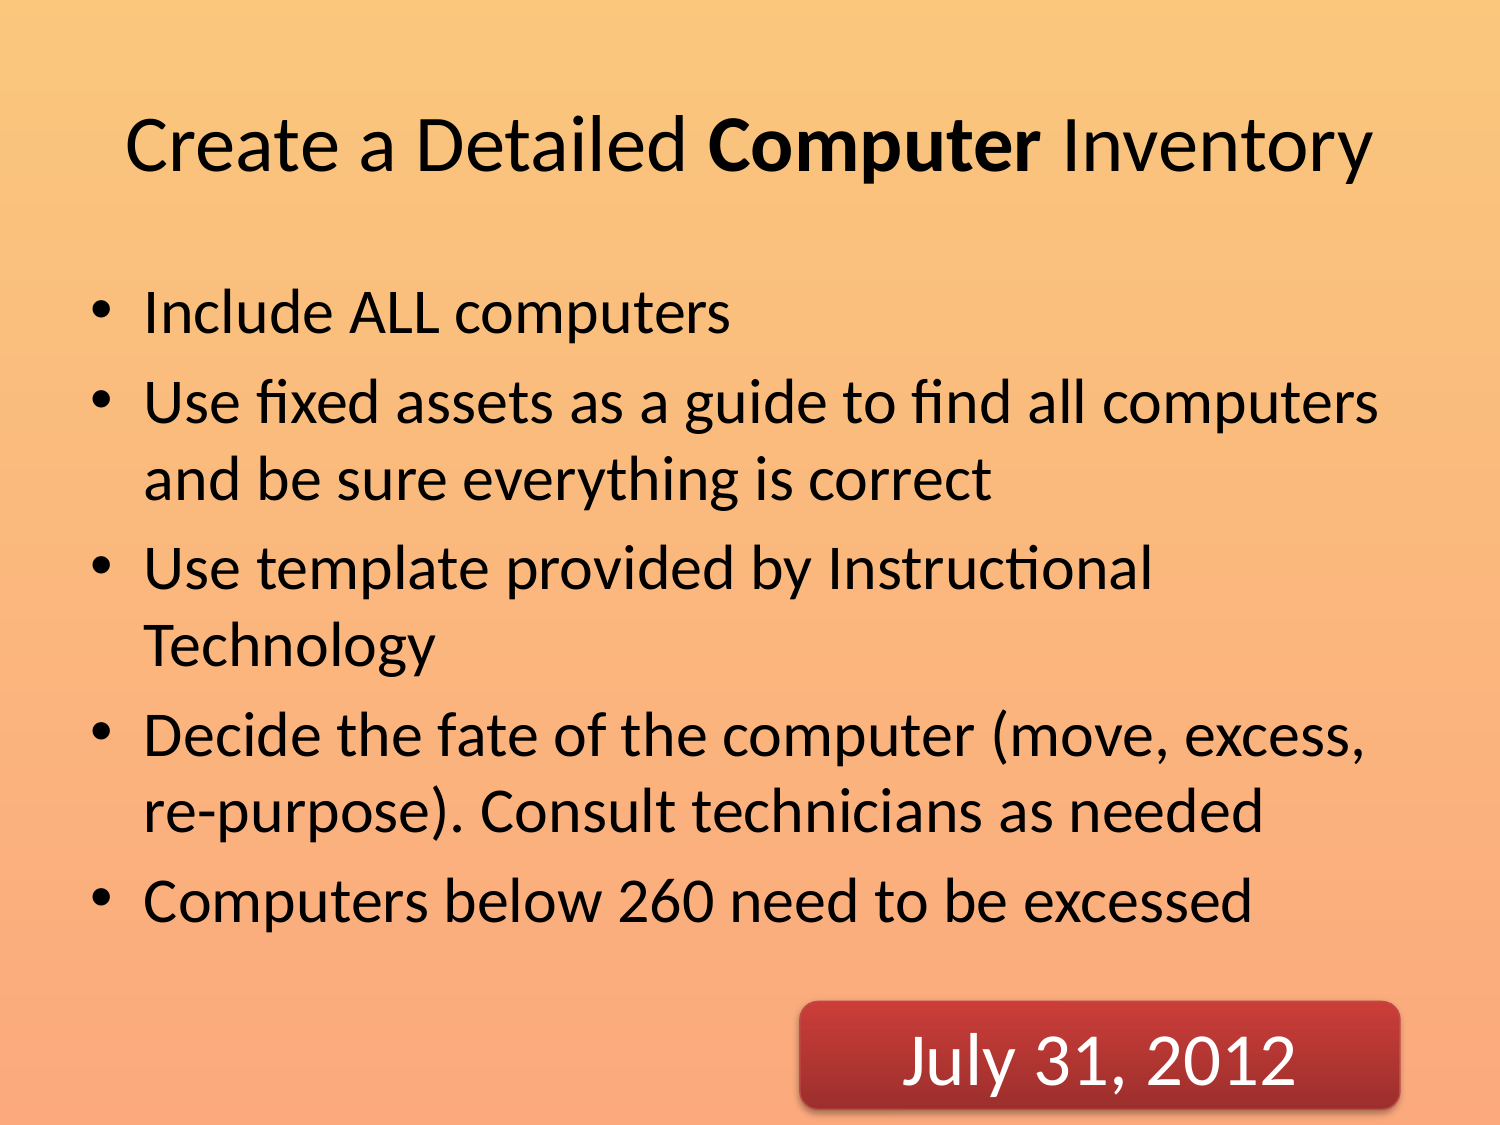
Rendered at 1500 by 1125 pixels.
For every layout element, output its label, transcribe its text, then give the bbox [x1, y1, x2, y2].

text_box July 31, 2012 [799, 1000, 1401, 1111]
list Include ALL computers Use fixed assets as a guide to find all computers and be sure everything is correct Use template provided by Instructional Technology Decide the fate of the computer (move, excess, re-purpose). Consult technicians as needed Computers below 260 need to be excessed [75, 262, 1425, 1000]
title Create a Detailed Computer Inventory [75, 45, 1425, 233]
